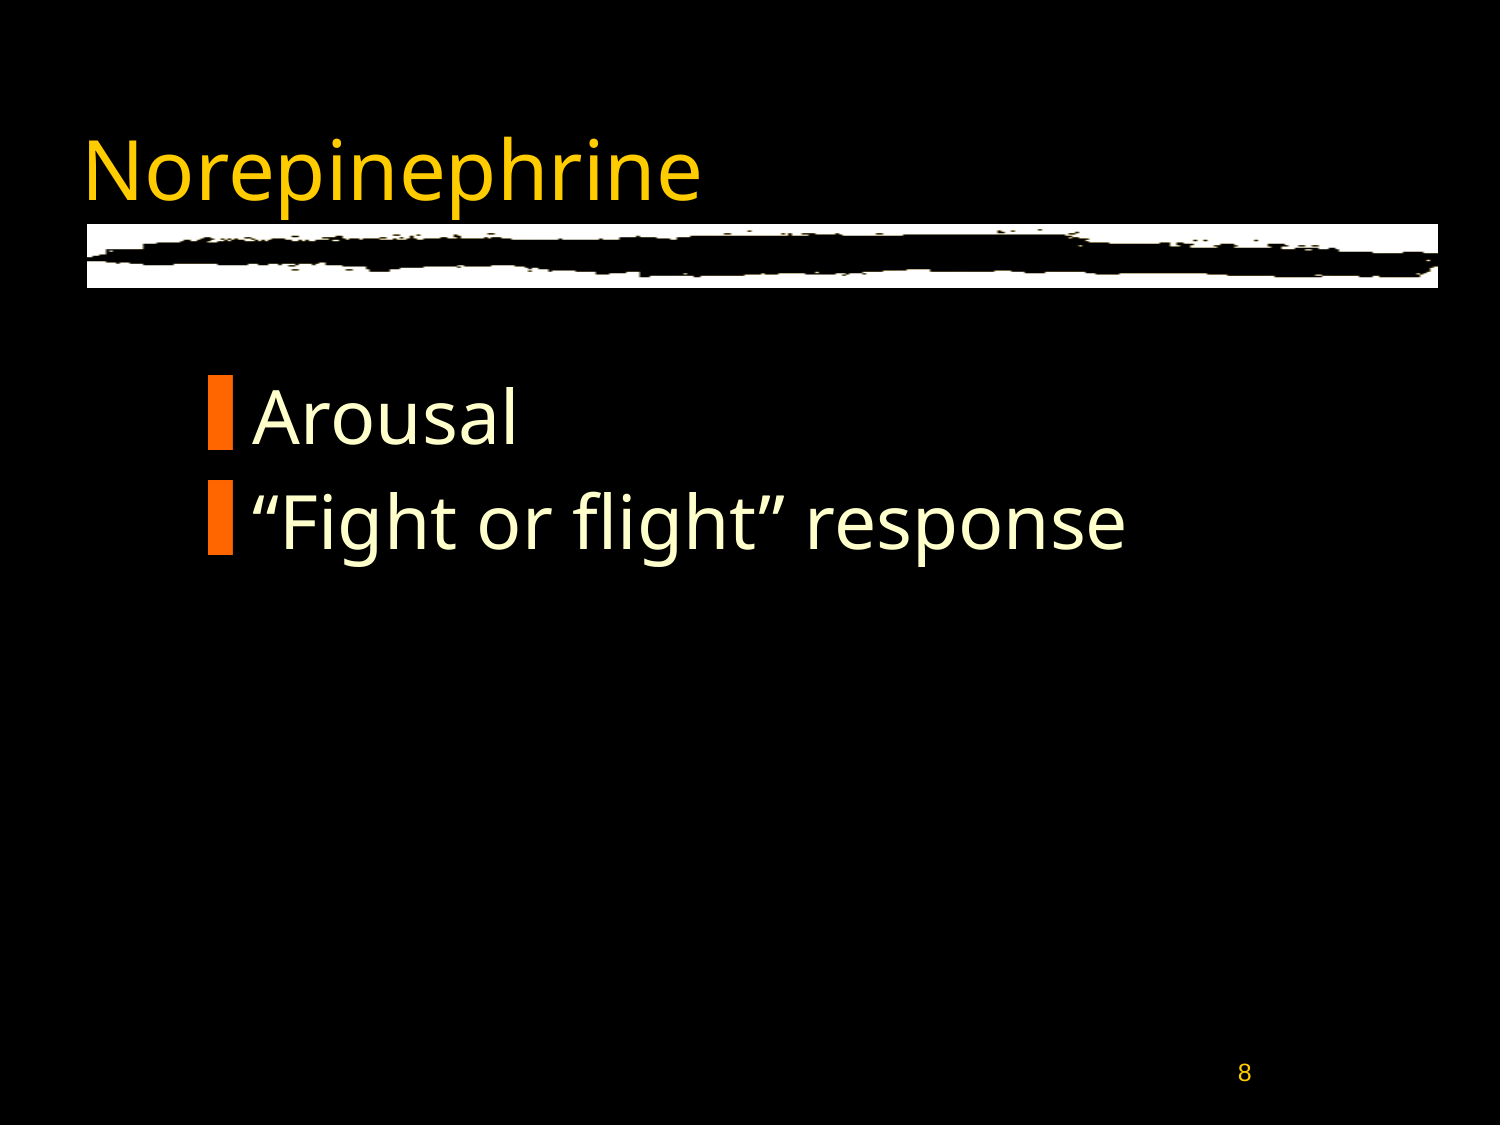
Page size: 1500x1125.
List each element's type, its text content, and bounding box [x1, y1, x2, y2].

list Arousal “Fight or flight” response [174, 362, 1351, 660]
title Norepinephrine [66, 37, 1342, 226]
